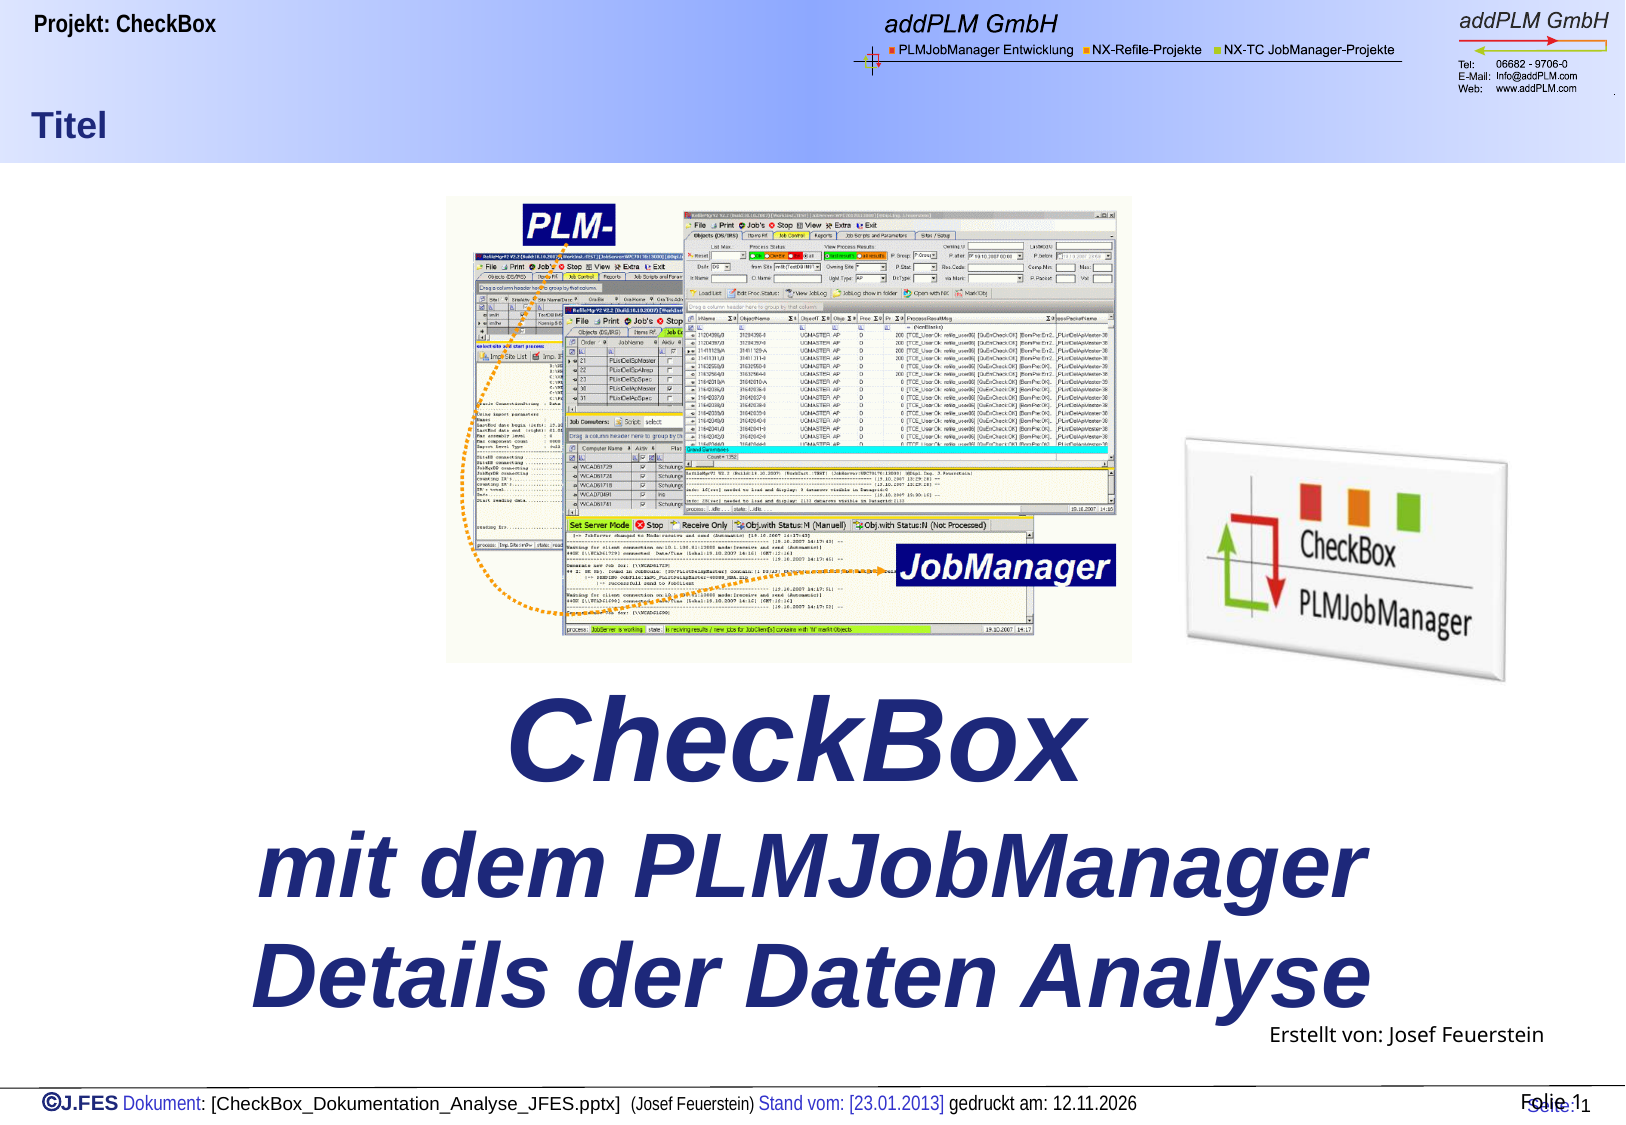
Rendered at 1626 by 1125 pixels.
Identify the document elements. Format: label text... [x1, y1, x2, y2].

picture [1178, 429, 1512, 689]
text_box CheckBox mit dem PLMJobManager Details der Daten Analyse [184, 651, 1441, 1037]
title Titel [30, 73, 1600, 147]
picture [446, 196, 1132, 663]
text_box Folie 1 [1259, 1081, 1598, 1125]
text_box Erstellt von: Josef Feuerstein [1215, 1019, 1598, 1054]
